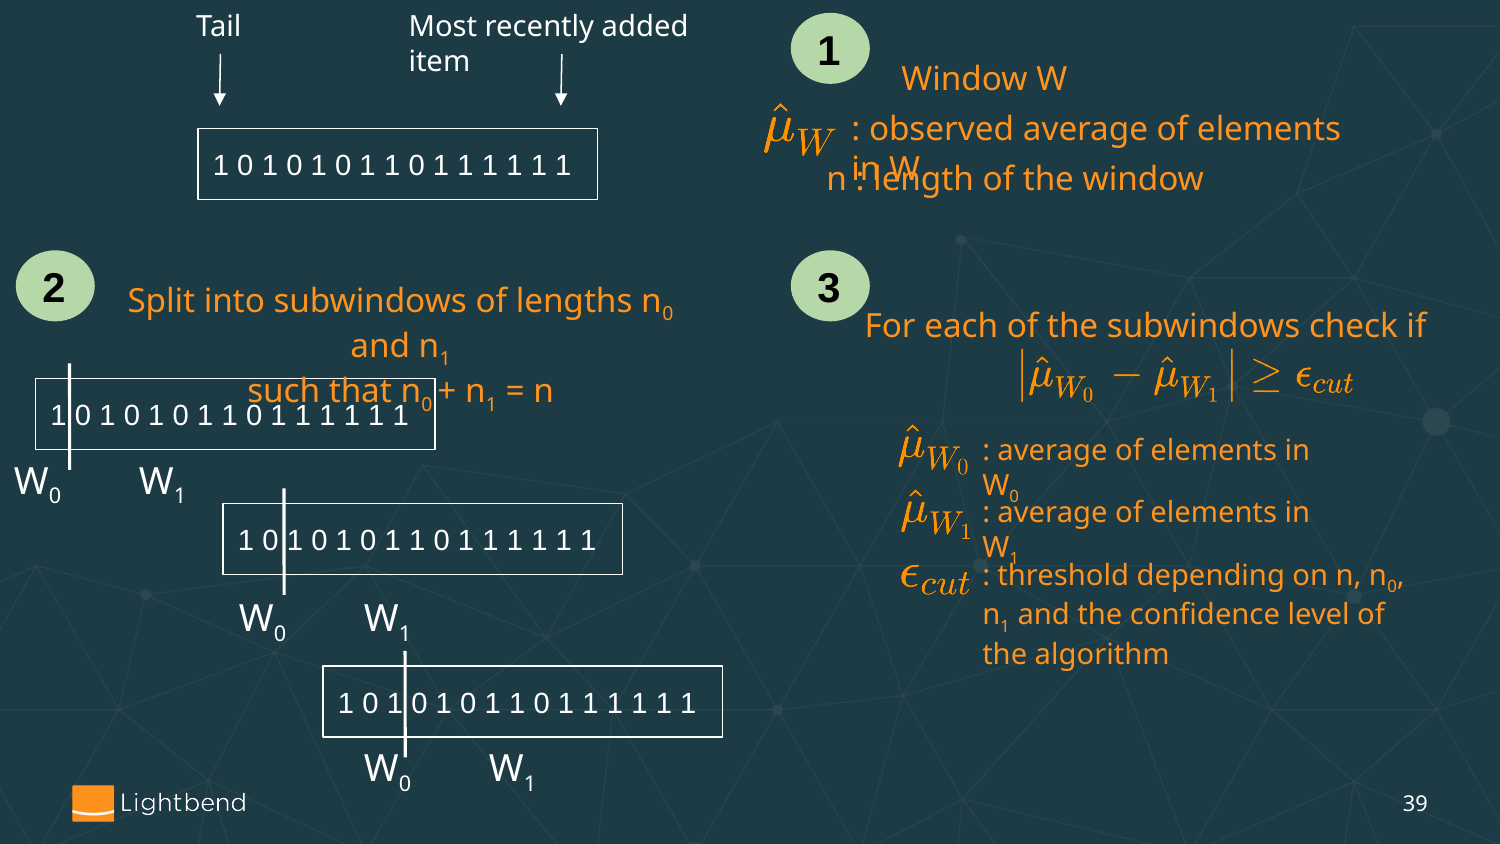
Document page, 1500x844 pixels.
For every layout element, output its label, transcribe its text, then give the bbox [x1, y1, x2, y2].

text_box 3 [790, 250, 870, 322]
text_box Tail [180, 0, 260, 54]
text_box : average of elements in W0 [967, 415, 1336, 478]
text_box 1 0 1 0 1 0 1 1 0 1 1 1 1 1 1 [322, 666, 400, 738]
picture [897, 420, 977, 480]
text_box Most recently added item [393, 0, 762, 54]
text_box W0 [0, 441, 78, 513]
text_box W0 [223, 579, 303, 651]
text_box 1 0 1 0 1 0 1 1 0 1 1 1 1 1 1 [35, 378, 65, 441]
text_box 1 [790, 12, 870, 84]
text_box : observed average of elements in W [836, 91, 1370, 163]
text_box n : length of the window [811, 141, 1345, 213]
text_box 1 0 1 0 1 0 1 1 0 1 1 1 1 1 1 [410, 666, 723, 738]
text_box : threshold depending on n, n0, n1 and the confidence level of the algorithm [967, 541, 1437, 667]
text_box 1 0 1 0 1 0 1 1 0 1 1 1 1 1 1 [197, 128, 598, 200]
text_box : average of elements in W1 [980, 478, 1336, 541]
picture [1016, 344, 1358, 407]
picture [899, 558, 976, 600]
text_box Split into subwindows of lengths n0 and n1 such that n0 + n1 = n [80, 263, 721, 371]
picture [900, 484, 980, 542]
text_box 2 [15, 250, 95, 322]
text_box W1 [124, 441, 203, 513]
text_box 1 0 1 0 1 0 1 1 0 1 1 1 1 1 1 [75, 378, 435, 450]
picture [72, 785, 245, 822]
slide_number ‹#› [1090, 782, 1428, 827]
text_box W1 [474, 729, 553, 801]
picture [762, 98, 842, 162]
text_box Window W [886, 41, 1204, 91]
text_box W0 [349, 729, 428, 801]
text_box 1 0 1 0 1 0 1 1 0 1 1 1 1 1 1 [222, 503, 279, 575]
text_box For each of the subwindows check if [830, 288, 1471, 396]
text_box W1 [349, 579, 428, 651]
text_box 1 0 1 0 1 0 1 1 0 1 1 1 1 1 1 [289, 503, 623, 575]
